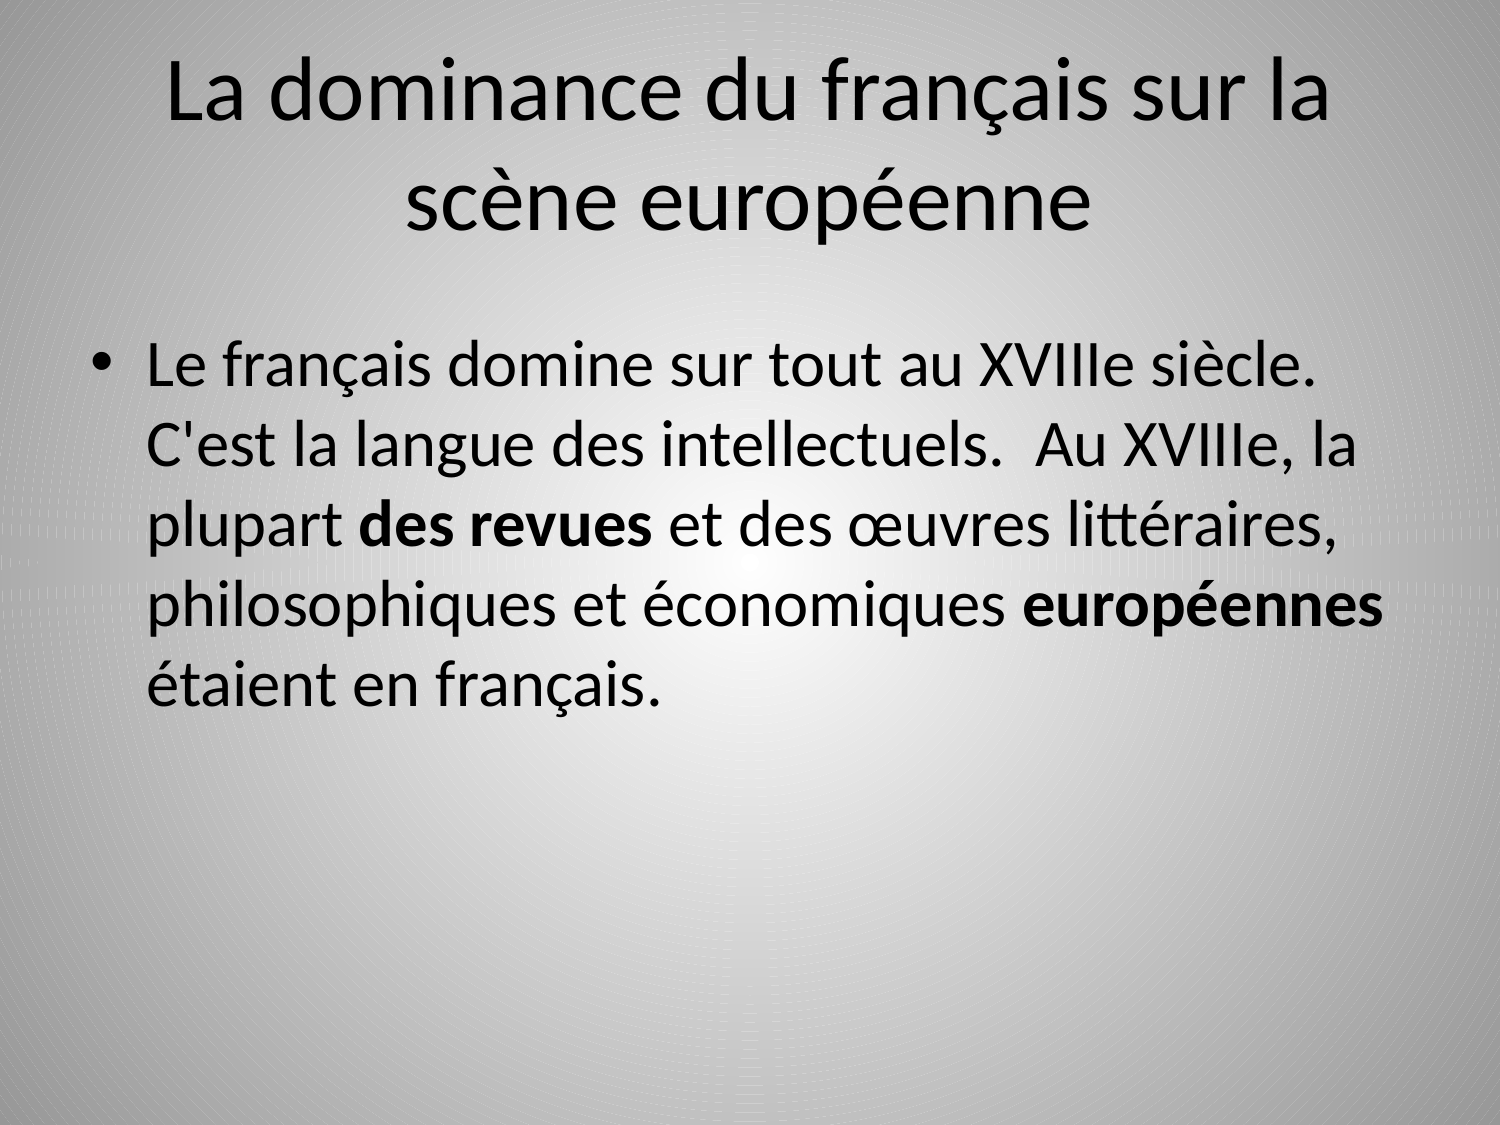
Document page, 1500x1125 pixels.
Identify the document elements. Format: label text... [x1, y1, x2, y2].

list Le français domine sur tout au XVIIIe siècle. C'est la langue des intellectuels. Au XVIIIe, la plupart des revues et des œuvres littéraires, philosophiques et économiques européennes étaient en français. [75, 312, 1425, 1005]
title La dominance du français sur la scène européenne [75, 45, 1425, 233]
